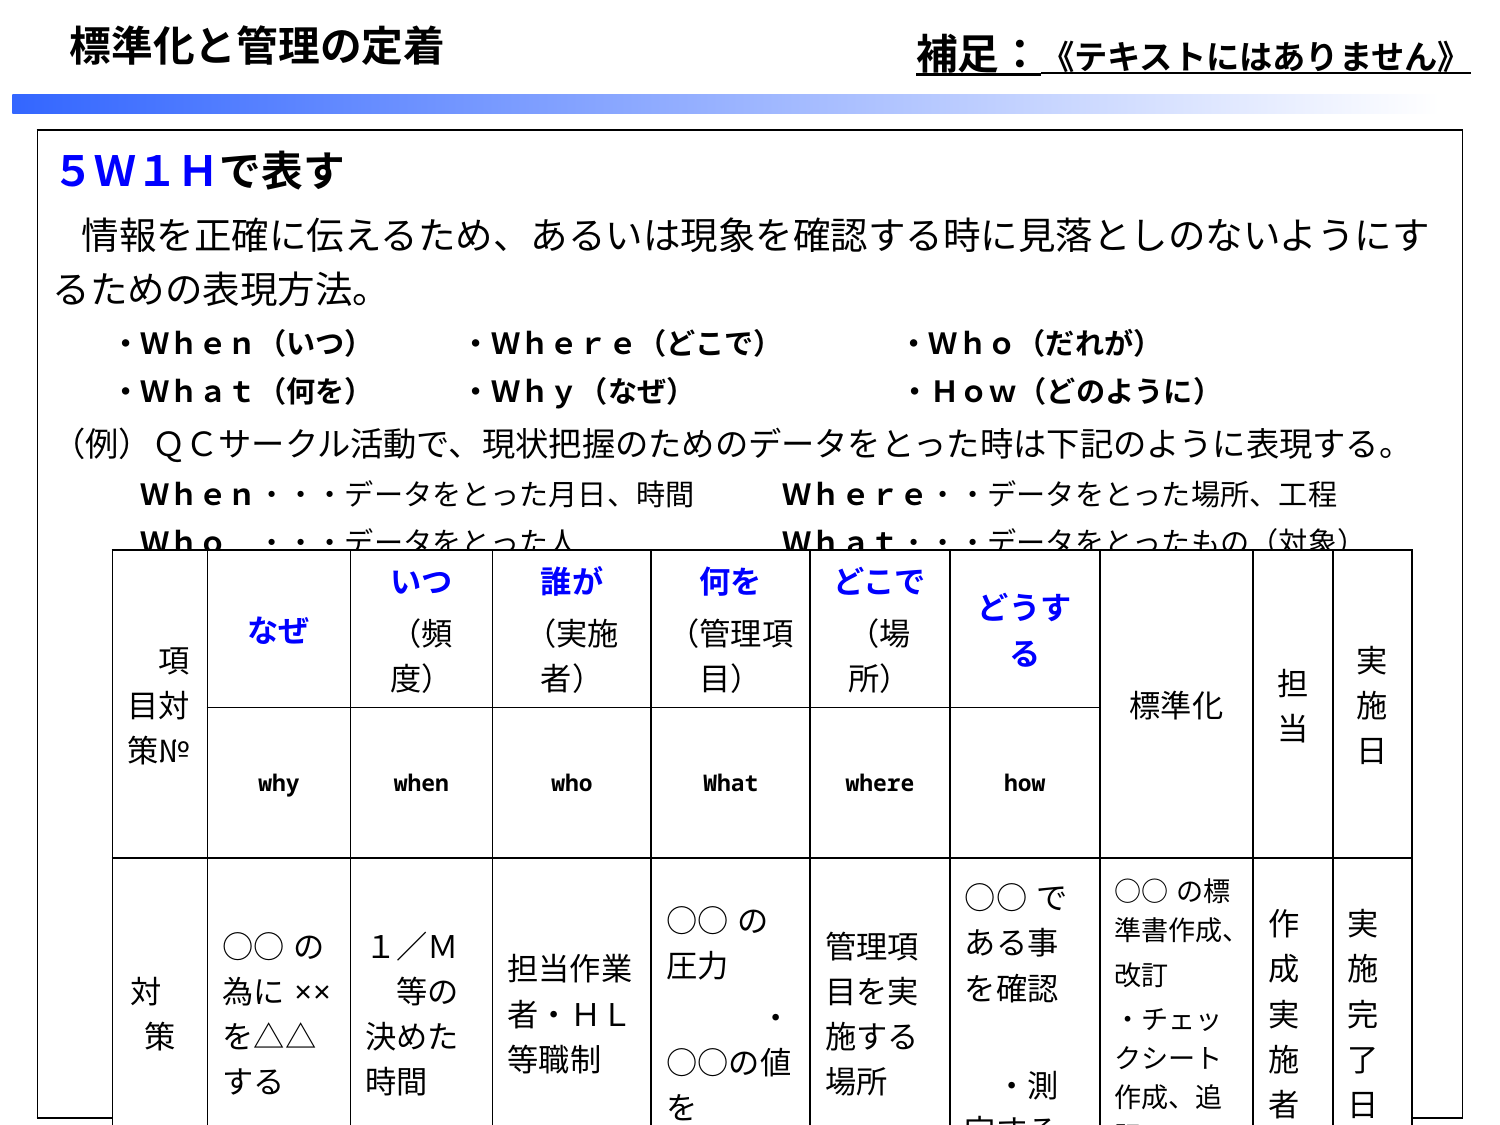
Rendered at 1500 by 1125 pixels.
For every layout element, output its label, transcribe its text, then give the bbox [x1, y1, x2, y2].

table_cell 担当作業者・ＨＬ等職制 [493, 859, 650, 1125]
table_cell why [208, 708, 350, 857]
table_header 誰が （実施者） [493, 551, 650, 707]
table_header 担当 [1254, 551, 1332, 857]
table_cell 作成実施者 [1254, 859, 1332, 1125]
table_cell when [351, 708, 492, 857]
table_header なぜ [208, 551, 350, 707]
table_header 標準化 [1101, 551, 1252, 857]
table_header どこで （場所） [811, 551, 949, 707]
text_box 標準化と管理の定着 [54, 12, 1346, 78]
text_box 補足：《テキストにはありません》 [901, 20, 1500, 85]
text_box [12, 94, 1438, 114]
table_header どうする [951, 551, 1099, 707]
table_header ５Ｗ１Ｈで表す 情報を正確に伝えるため、あるいは現象を確認する時に見落としのないようにするための表現方法。 ・Ｗｈｅｎ（いつ） ・Ｗｈｅｒｅ（どこで） ・Ｗｈｏ（だれが） ・Ｗｈａｔ（何を） ・Ｗｈｙ（なぜ） ・Ｈｏｗ（どのように） （例）ＱＣサークル活動で、現状把握のためのデータをとった時は下記のように表現する。 Ｗｈｅｎ・・・データをとった月日、時間 Ｗｈｅｒｅ・・データをとった場所、工程 Ｗｈｏ ・・・データをとった人 Ｗｈａｔ・・・データをとったもの（対象） Ｗｈｙ ・・・データをとった理由、目的 Ｈｏｗ ・・・データをとった方法、測定器 [38, 131, 1462, 1117]
table_cell What [652, 708, 809, 857]
table_cell 管理項目を実施する場所 [811, 859, 949, 1125]
table_cell 対 策 [113, 859, 207, 1125]
table_header 何を （管理項目） [652, 551, 809, 707]
table_cell １／Ｍ 等の決めた時間 [351, 859, 492, 1125]
table_header いつ （頻度） [351, 551, 492, 707]
table_cell ○○の標準書作成、 改訂 ・チェックシート作成、追記 [1101, 859, 1252, 1125]
table_cell ○○である事を確認 ・測定する [951, 859, 1099, 1125]
table_header 実施日 [1334, 551, 1411, 857]
table_header 項目対策№ [113, 551, 207, 857]
table_cell 実施完了日 [1334, 859, 1411, 1125]
table_cell how [951, 708, 1099, 857]
table_cell ○○の為に××を△△する [208, 859, 350, 1125]
table_cell where [811, 708, 949, 857]
table_cell who [493, 708, 650, 857]
table_cell ○○の圧力 ・○○の値を [652, 859, 809, 1125]
